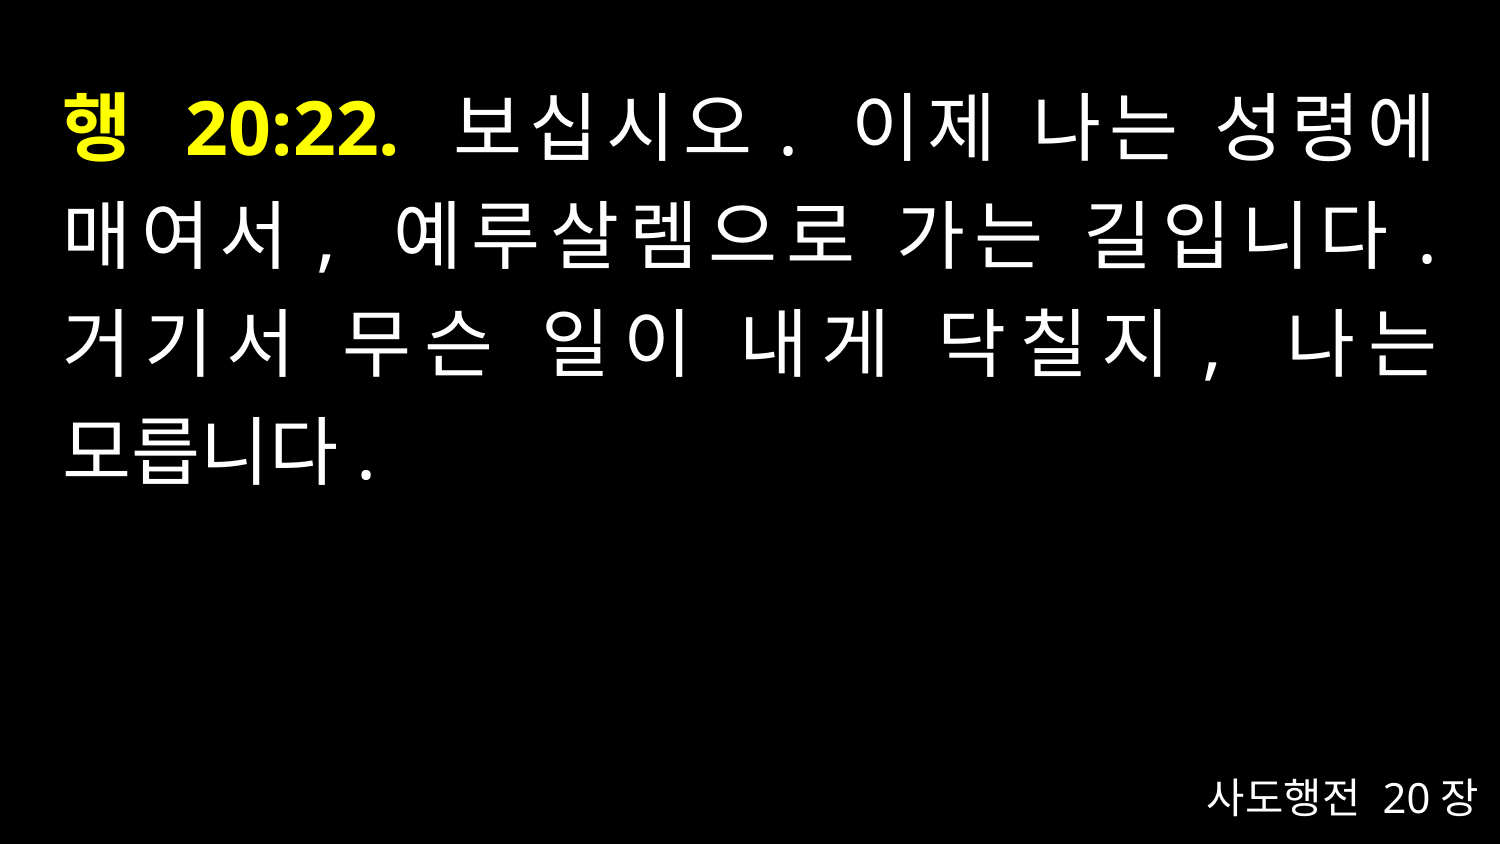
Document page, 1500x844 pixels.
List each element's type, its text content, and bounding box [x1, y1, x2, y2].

title 행 20:22. 보십시오. 이제 나는 성령에 매여서, 예루살렘으로 가는 길입니다. 거기서 무슨 일이 내게 닥칠지, 나는 모릅니다. [0, 0, 1500, 844]
subtitle 사도행전 20장 [916, 770, 1500, 844]
